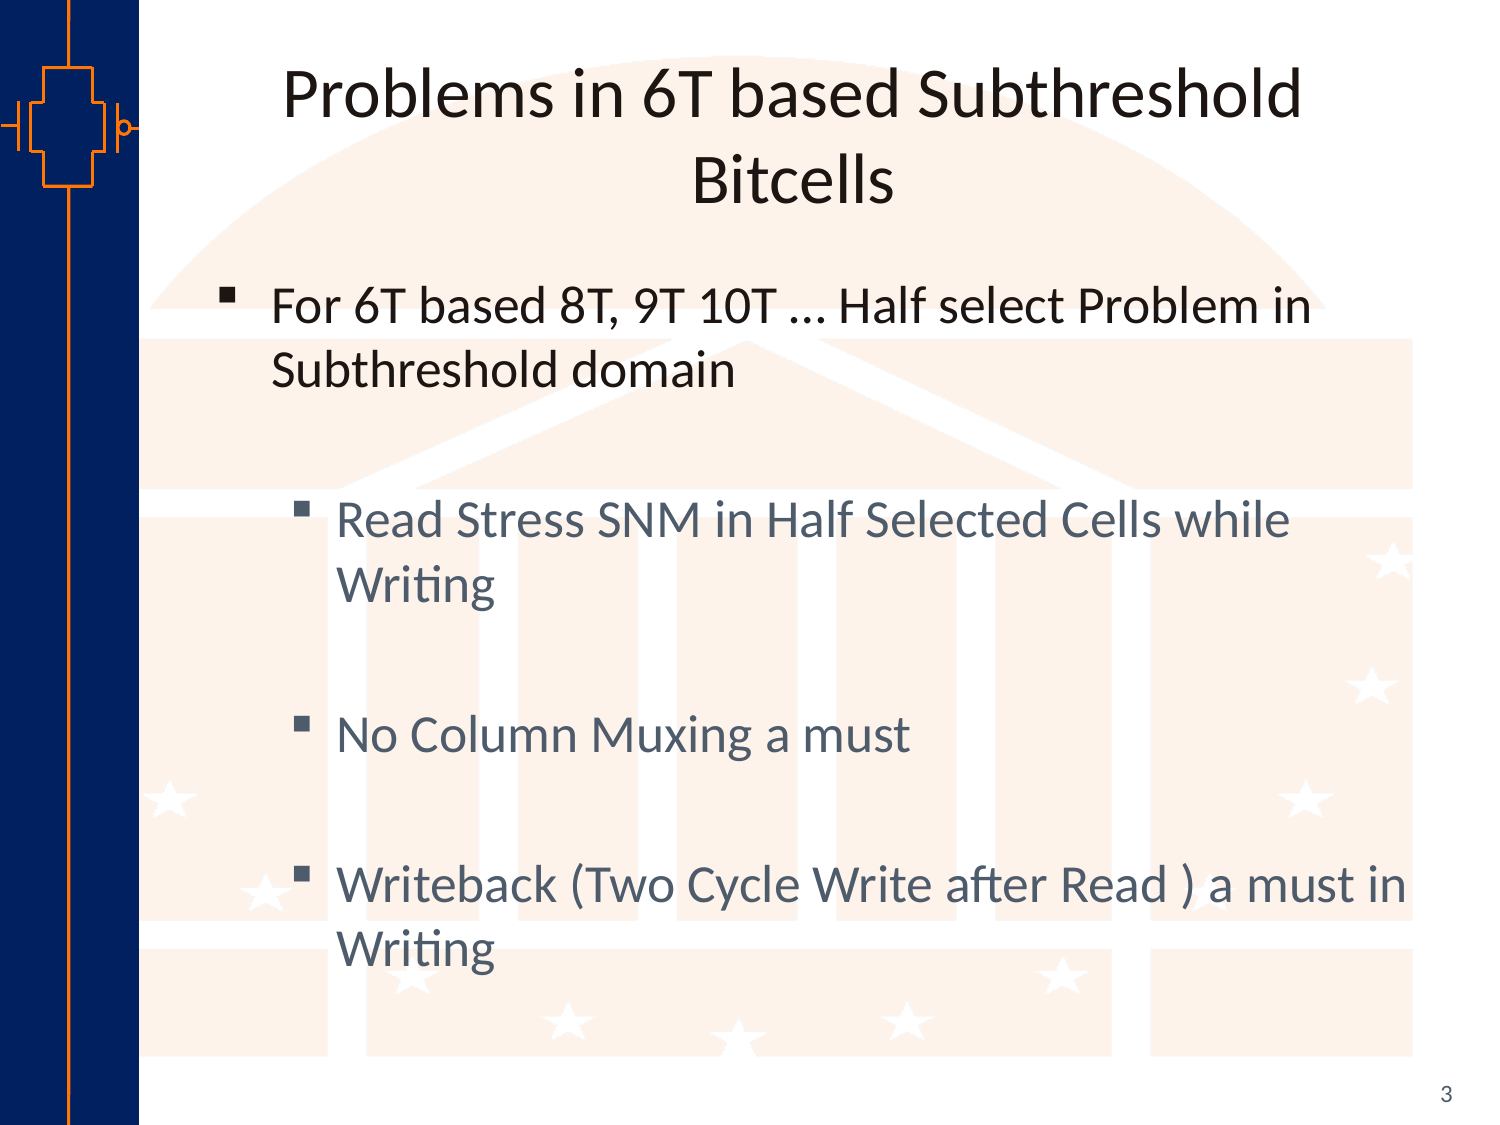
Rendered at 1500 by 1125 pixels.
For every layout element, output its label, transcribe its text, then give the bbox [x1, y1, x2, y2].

title Problems in 6T based Subthreshold Bitcells [200, 37, 1388, 225]
list For 6T based 8T, 9T 10T … Half select Problem in Subthreshold domain Read Stress SNM in Half Selected Cells while Writing No Column Muxing a must Writeback (Two Cycle Write after Read ) a must in Writing [200, 262, 1425, 988]
slide_number 3 [1425, 1062, 1488, 1123]
